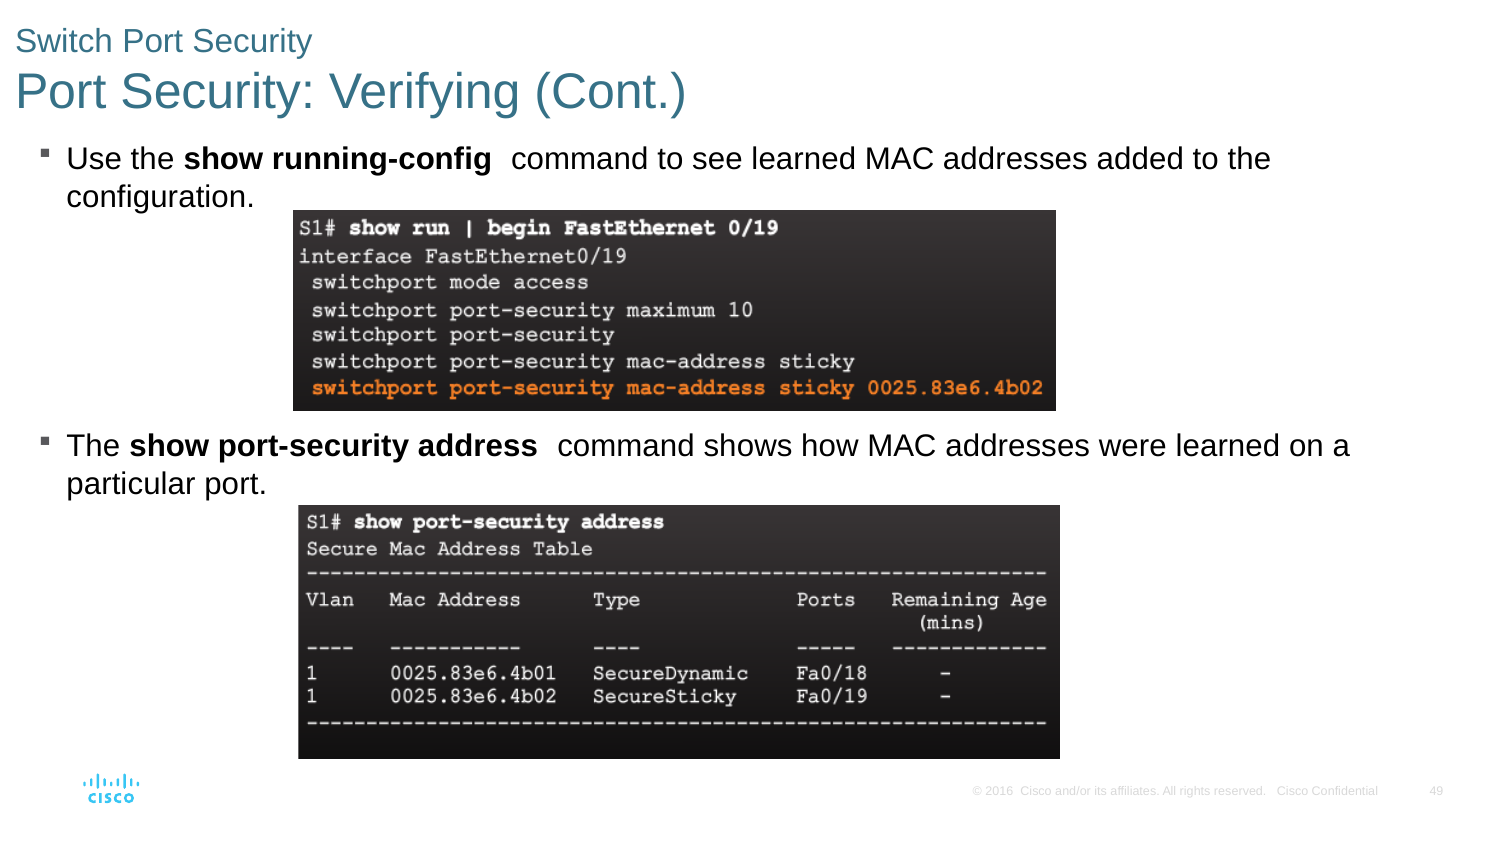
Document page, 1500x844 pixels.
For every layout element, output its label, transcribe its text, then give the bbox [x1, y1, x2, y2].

title Switch Port Security Port Security: Verifying (Cont.) [0, 6, 1500, 131]
picture [295, 505, 1060, 760]
picture [293, 210, 1056, 412]
list Use the show running-config command to see learned MAC addresses added to the configuration. The show port-security address command shows how MAC addresses were learned on a particular port. [23, 131, 1476, 813]
